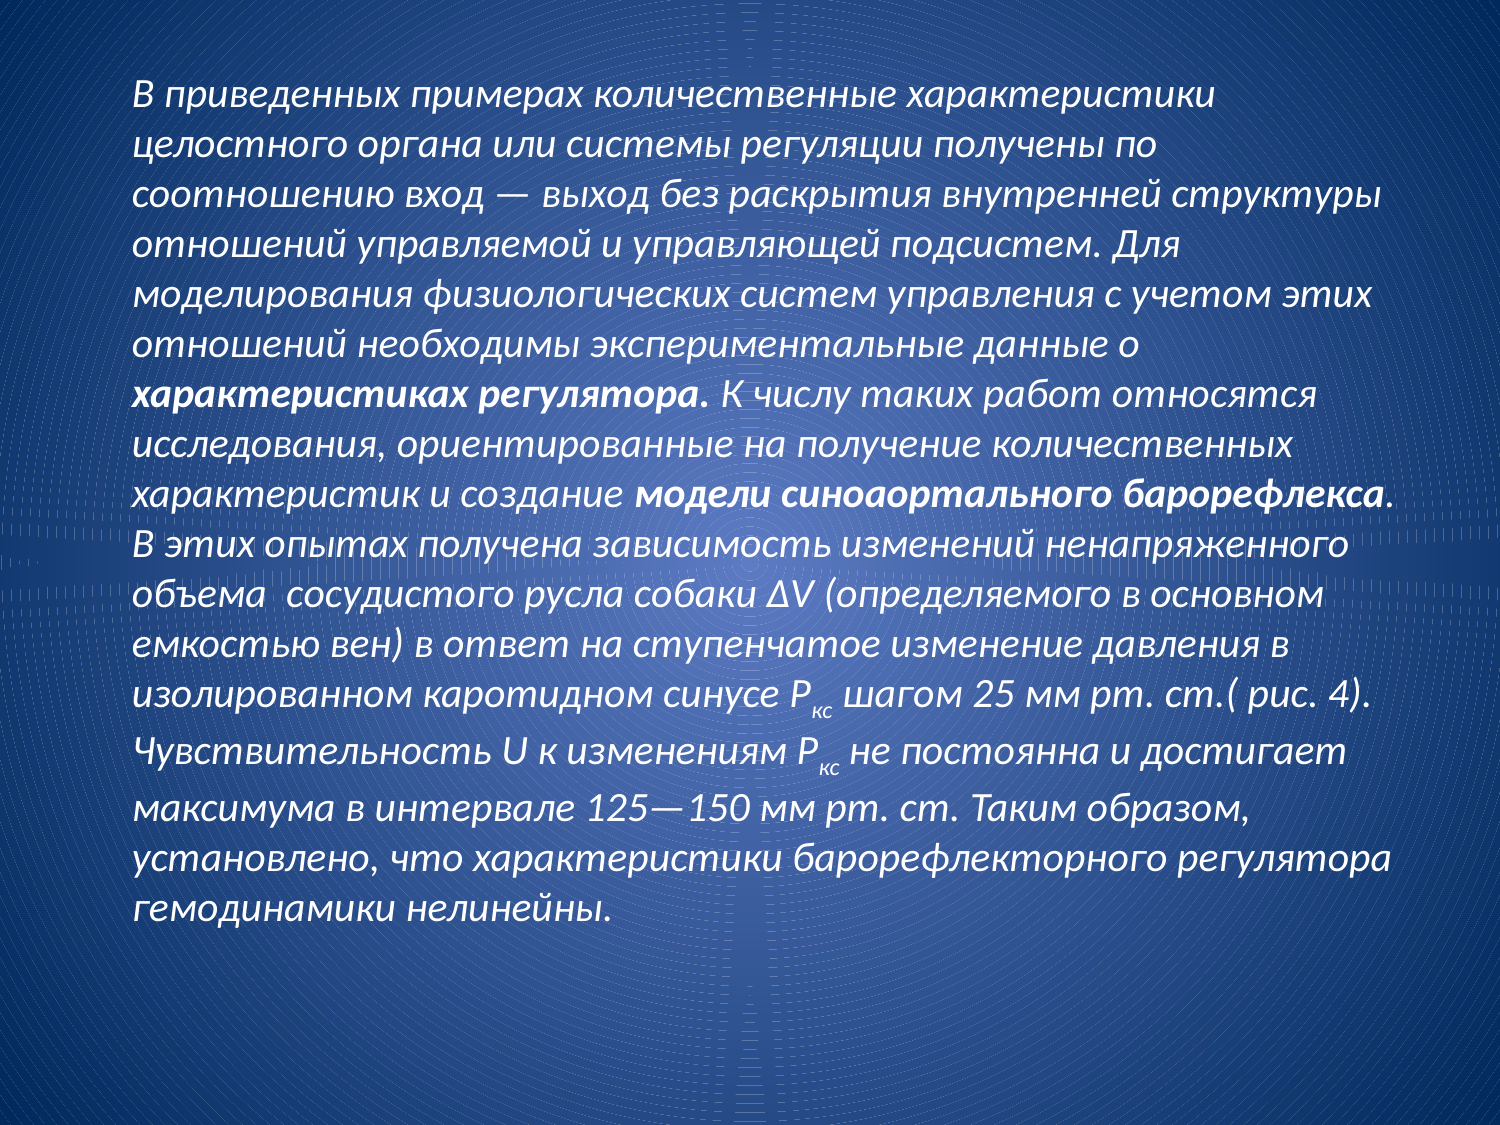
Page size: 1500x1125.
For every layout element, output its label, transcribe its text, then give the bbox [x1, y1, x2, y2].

text_box В приведенных примерах количественные характеристики целостного органа или системы регуляции получены по соотношению вход — выход без раскрытия внутренней структуры отношений управляемой и управляющей подсистем. Для моделирования физиологических систем управ­ления с учетом этих отношений необходимы экспериментальные данные о характеристиках регулятора. К числу таких работ относятся исследования, ориентированные на получение количественных характеристик и создание модели синоаортального барорефлекса. В этих опытах получена зависимость изменений ненапряженного объема сосудистого русла собаки ΔV (определяемого в основном емкостью вен) в ответ на ступенчатое изменение давления в изолированном каротидном синусе Ркс шагом 25 мм рт. ст.( рис. 4). Чувствительность U к изменениям Ркс не постоянна и достигает максимума в интервале 125—150 мм рт. ст. Таким образом, установлено, что характеристики барорефлекторного регулятора гемодинамики нелинейны. [117, 58, 1430, 988]
